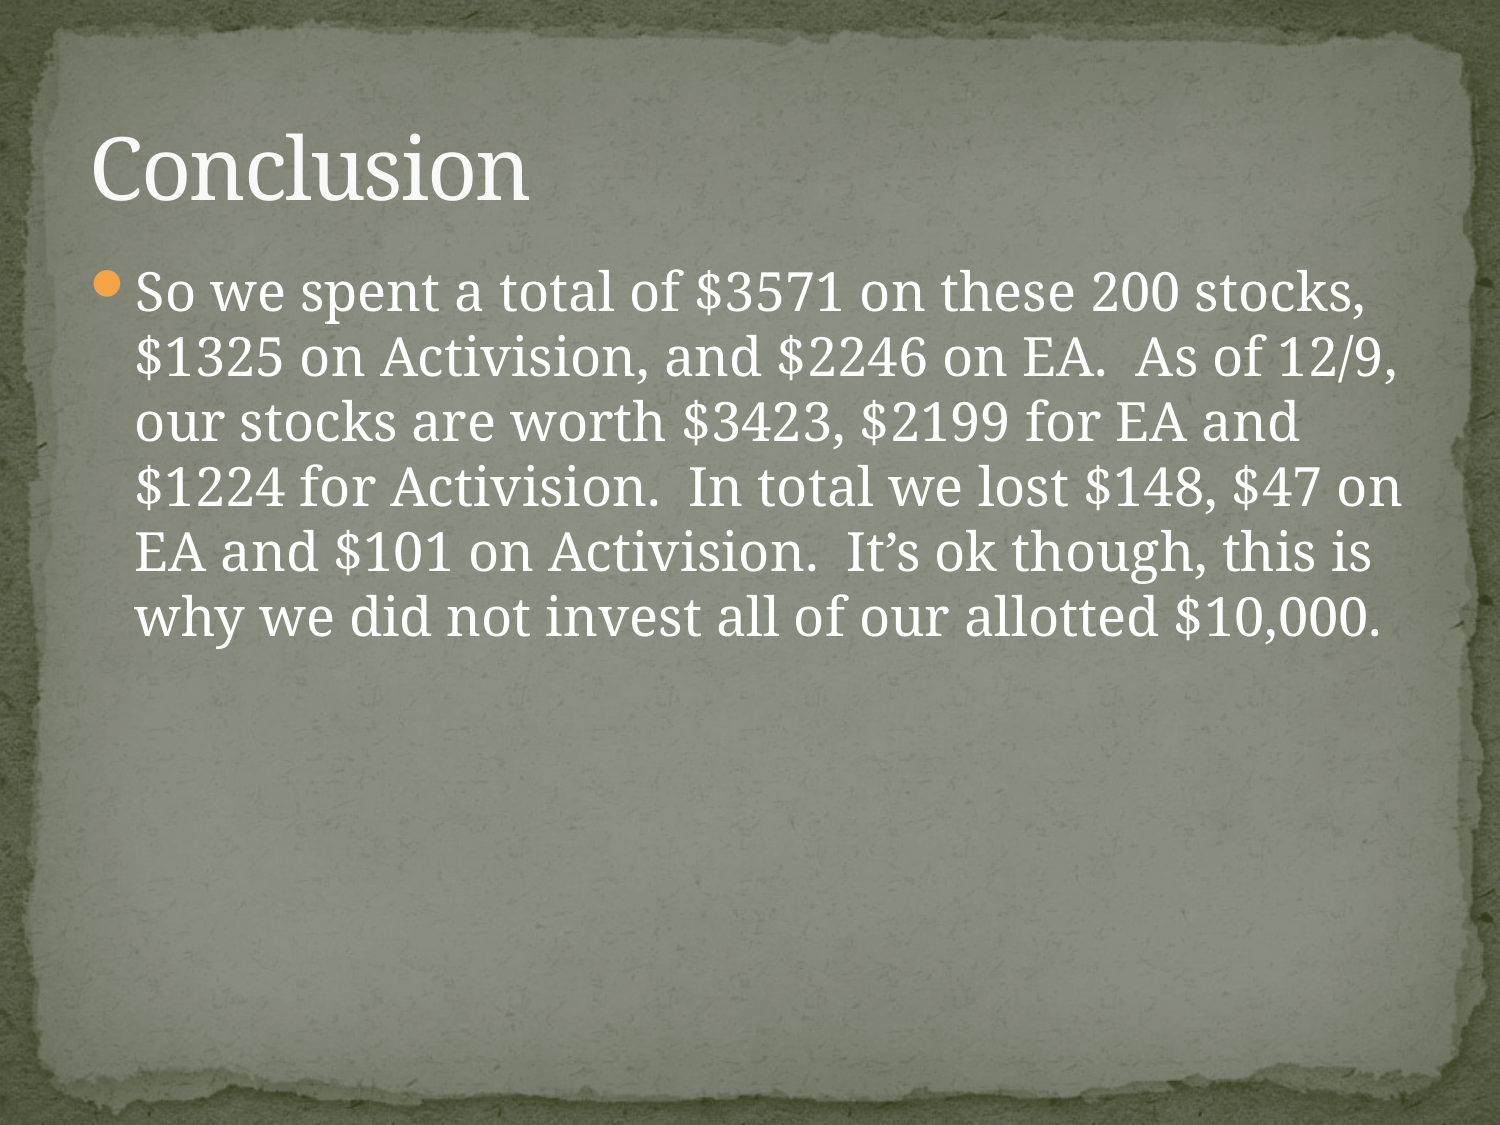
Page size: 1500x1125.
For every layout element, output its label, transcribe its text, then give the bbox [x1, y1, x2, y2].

title Conclusion [74, 24, 1425, 225]
list So we spent a total of $3571 on these 200 stocks, $1325 on Activision, and $2246 on EA. As of 12/9, our stocks are worth $3423, $2199 for EA and $1224 for Activision. In total we lost $148, $47 on EA and $101 on Activision. It’s ok though, this is why we did not invest all of our allotted $10,000. [75, 249, 1425, 1000]
